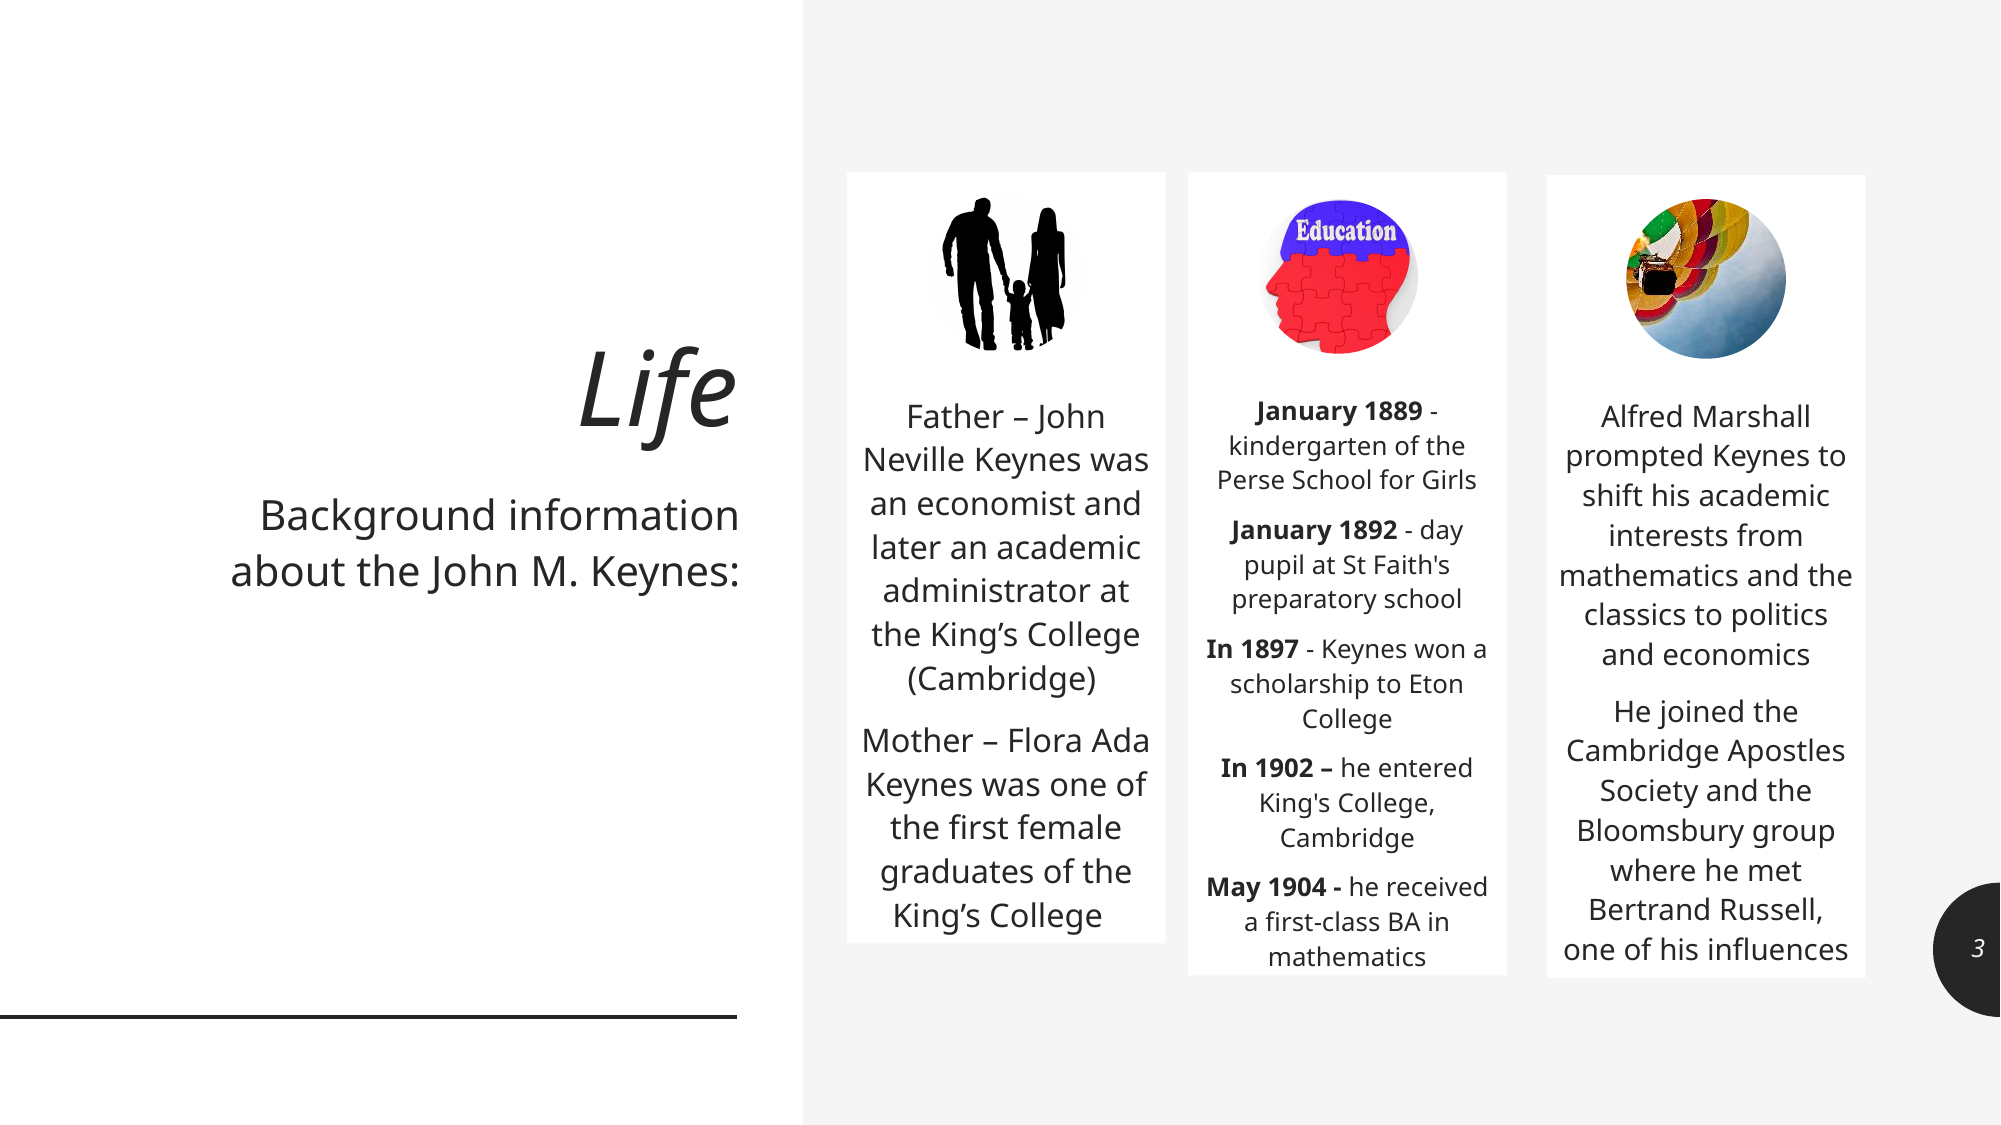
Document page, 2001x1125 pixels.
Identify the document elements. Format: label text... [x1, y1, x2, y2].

picture [926, 194, 1086, 354]
list Background information about the John M. Keynes: [125, 474, 756, 944]
picture [1258, 199, 1419, 354]
list January 1889 -kindergarten of the Perse School for Girls January 1892 - day pupil at St Faith's preparatory school In 1897 - Keynes won a scholarship to Eton College In 1902 – he entered King's College, Cambridge May 1904 - he received a first-class BA in mathematics [1188, 172, 1507, 976]
slide_number 3 [1933, 919, 2000, 980]
title Life [125, 91, 754, 457]
list Alfred Marshall prompted Keynes to shift his academic interests from mathematics and the classics to politics and economics He joined the Cambridge Apostles Society and the Bloomsbury group where he met Bertrand Russell, one of his influences [1546, 174, 1866, 978]
list Father – John Neville Keynes was an economist and later an academic administrator at the King’s College (Cambridge) Mother – Flora Ada Keynes was one of the first female graduates of the King’s College [846, 172, 1166, 944]
picture [1626, 199, 1786, 359]
